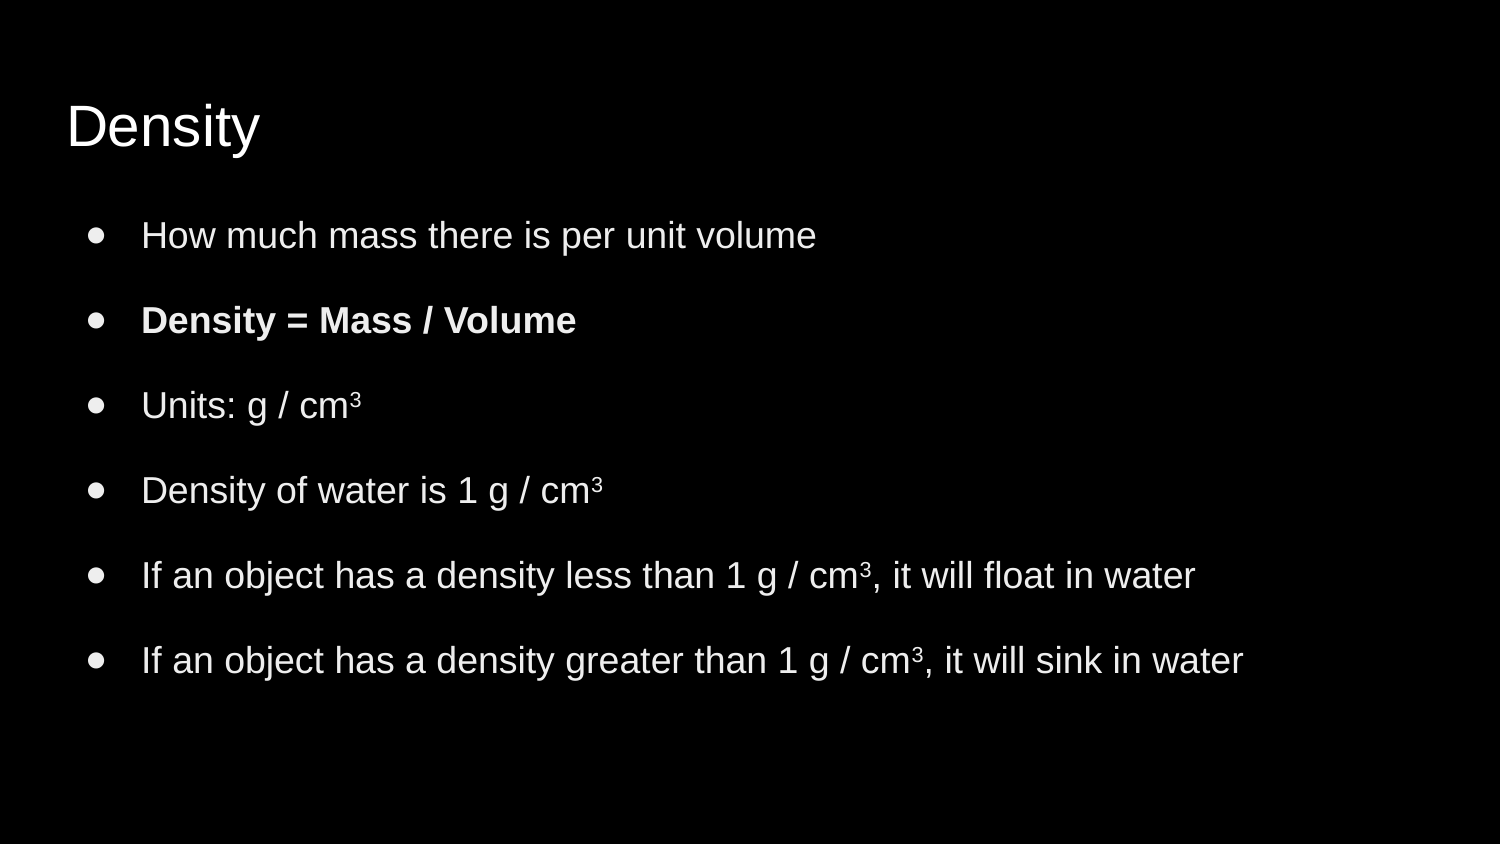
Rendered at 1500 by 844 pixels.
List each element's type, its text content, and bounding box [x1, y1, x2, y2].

list How much mass there is per unit volume Density = Mass / Volume Units: g / cm3 Density of water is 1 g / cm3 If an object has a density less than 1 g / cm3, it will float in water If an object has a density greater than 1 g / cm3, it will sink in water [51, 189, 1449, 750]
title Density [51, 72, 1449, 167]
